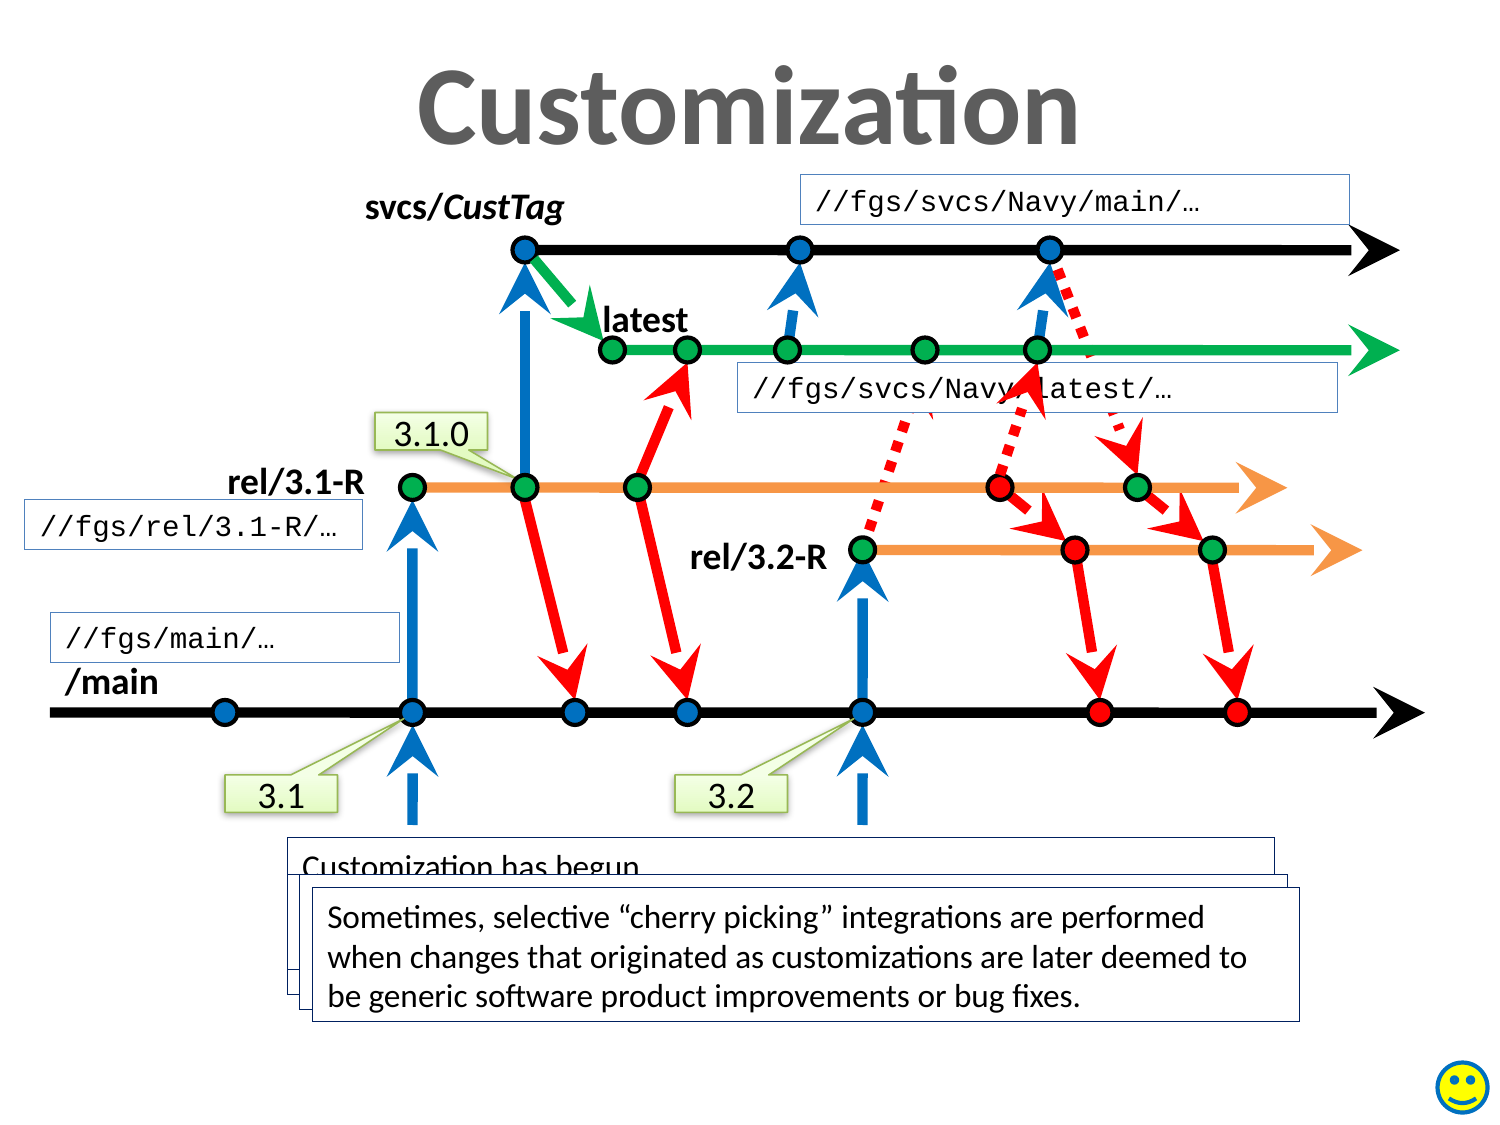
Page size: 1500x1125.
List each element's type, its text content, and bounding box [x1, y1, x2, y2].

text_box [564, 722, 586, 728]
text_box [449, 574, 651, 626]
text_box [1325, 551, 1360, 557]
text_box [914, 360, 936, 365]
text_box [405, 722, 424, 728]
text_box [560, 697, 590, 710]
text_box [749, 299, 838, 313]
text_box [673, 697, 702, 710]
text_box Don’t forget – each generic product change made should be reviewed to determine if it needs to be integrated into the customization branch. [299, 874, 1288, 1010]
text_box [1207, 535, 1227, 548]
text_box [1068, 488, 1123, 493]
text_box Customization [0, 24, 1500, 175]
text_box [597, 335, 627, 365]
text_box [1089, 722, 1111, 728]
text_box rel/3.1-R [212, 449, 400, 510]
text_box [980, 360, 1207, 407]
text_box [1123, 488, 1137, 502]
text_box [397, 472, 427, 503]
text_box svcs/CustTag [350, 175, 838, 235]
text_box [652, 488, 795, 493]
text_box [1198, 551, 1227, 555]
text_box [1089, 551, 1198, 556]
text_box [991, 473, 1015, 485]
text_box [1039, 260, 1061, 265]
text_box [527, 264, 611, 336]
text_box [1164, 618, 1294, 644]
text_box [427, 488, 510, 493]
text_box [398, 697, 427, 710]
text_box 3.1 [224, 722, 401, 814]
text_box [510, 235, 540, 265]
text_box [910, 335, 940, 348]
text_box [1064, 560, 1086, 565]
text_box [877, 551, 1061, 556]
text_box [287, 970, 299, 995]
text_box [848, 715, 877, 719]
text_box [1035, 235, 1065, 248]
text_box [214, 722, 236, 728]
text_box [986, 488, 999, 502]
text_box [1227, 551, 1314, 556]
text_box rel/3.2-R [675, 524, 863, 585]
text_box //fgs/svcs/Navy/latest/… [1208, 362, 1338, 413]
text_box [848, 535, 878, 565]
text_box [1251, 488, 1285, 494]
text_box /main [49, 649, 213, 707]
text_box [776, 360, 799, 365]
text_box [1226, 722, 1249, 728]
text_box [510, 472, 540, 485]
text_box 3.2 [674, 722, 851, 814]
text_box [1201, 560, 1224, 565]
text_box [785, 235, 815, 248]
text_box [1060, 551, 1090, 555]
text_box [555, 568, 769, 619]
text_box [848, 697, 877, 710]
text_box [1123, 472, 1152, 485]
text_box //fgs/svcs/Navy/main/… [800, 174, 1350, 225]
text_box [1435, 1060, 1490, 1115]
text_box [514, 497, 536, 503]
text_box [540, 488, 623, 493]
text_box [623, 472, 652, 485]
text_box Customization has begun. [287, 837, 1275, 874]
text_box [1085, 697, 1115, 710]
text_box //fgs/rel/3.1-R/… [24, 499, 363, 550]
text_box [1198, 537, 1206, 549]
text_box latest [615, 287, 775, 344]
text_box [602, 397, 723, 448]
text_box [676, 722, 699, 728]
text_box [398, 715, 427, 719]
text_box [676, 360, 699, 365]
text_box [999, 299, 1088, 313]
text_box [799, 424, 988, 485]
text_box Sometimes, selective “cherry picking” integrations are performed when changes that originated as customizations are later deemed to be generic software product improvements or bug fixes. [312, 887, 1300, 1022]
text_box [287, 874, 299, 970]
text_box [673, 335, 702, 348]
text_box [210, 697, 240, 710]
text_box [773, 335, 802, 348]
text_box [1070, 535, 1090, 548]
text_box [980, 318, 1207, 348]
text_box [962, 399, 1076, 438]
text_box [1206, 488, 1239, 493]
text_box [626, 497, 649, 503]
text_box [789, 260, 811, 265]
text_box [1223, 697, 1252, 710]
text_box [1012, 612, 1163, 638]
text_box 3.1.0 [374, 411, 514, 479]
text_box //fgs/svcs/Navy/latest/… [737, 362, 975, 413]
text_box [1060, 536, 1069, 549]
text_box //fgs/main/… [50, 612, 400, 663]
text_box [1137, 497, 1204, 542]
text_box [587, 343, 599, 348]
text_box [855, 722, 874, 727]
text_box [999, 497, 1067, 542]
